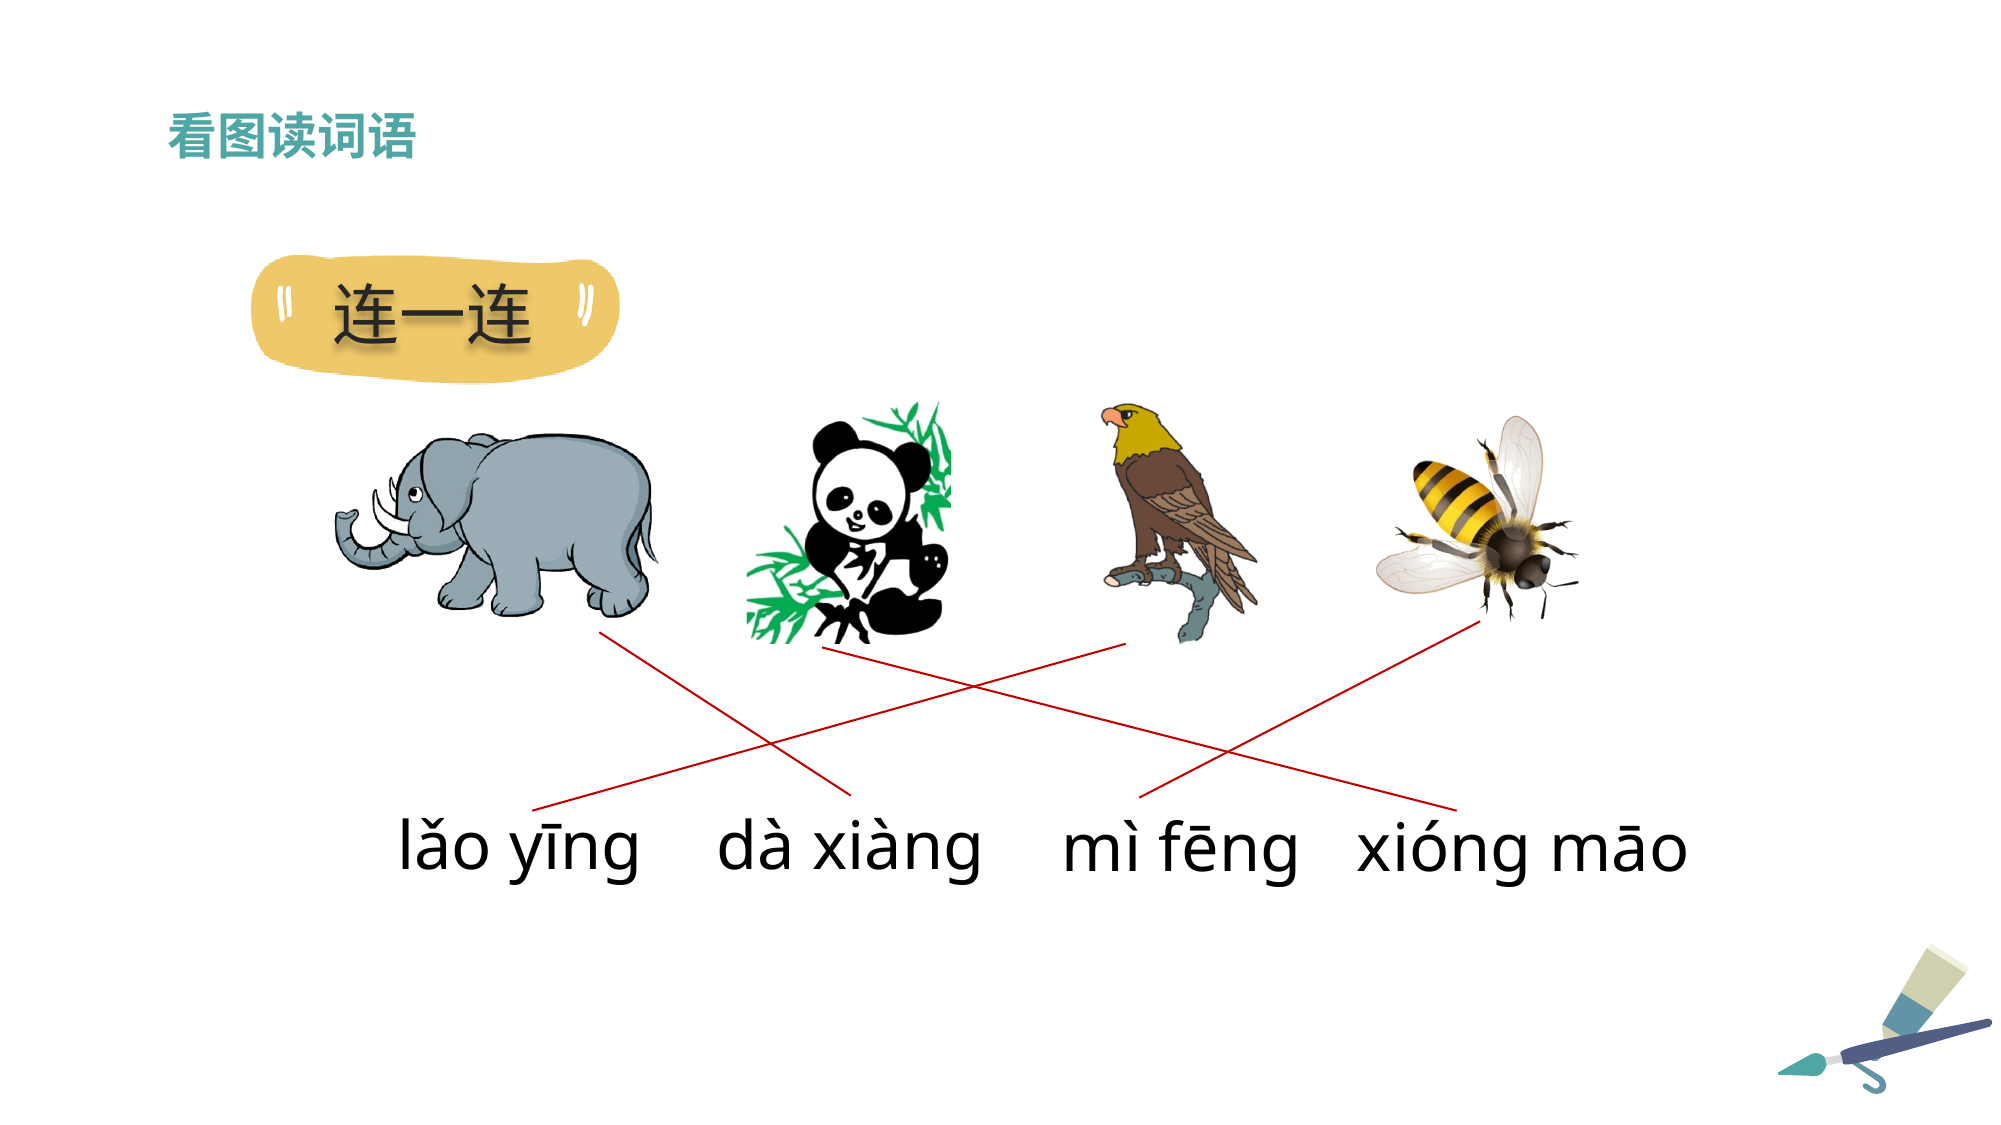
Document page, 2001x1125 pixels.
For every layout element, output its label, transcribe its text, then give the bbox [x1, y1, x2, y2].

picture [746, 387, 951, 643]
text_box mì fēnɡ [1046, 811, 1317, 893]
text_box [1139, 621, 1481, 798]
picture [244, 255, 623, 388]
text_box xiónɡ māo [1342, 797, 1705, 893]
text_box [1811, 945, 1974, 1125]
text_box 看图读词语 [152, 97, 433, 172]
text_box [599, 632, 851, 643]
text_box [532, 643, 1126, 811]
picture [1372, 413, 1596, 633]
picture [319, 413, 681, 633]
text_box lǎo yīnɡ [382, 795, 659, 891]
picture [1083, 393, 1283, 647]
text_box dà xiànɡ [702, 811, 1000, 891]
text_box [1126, 647, 1457, 811]
